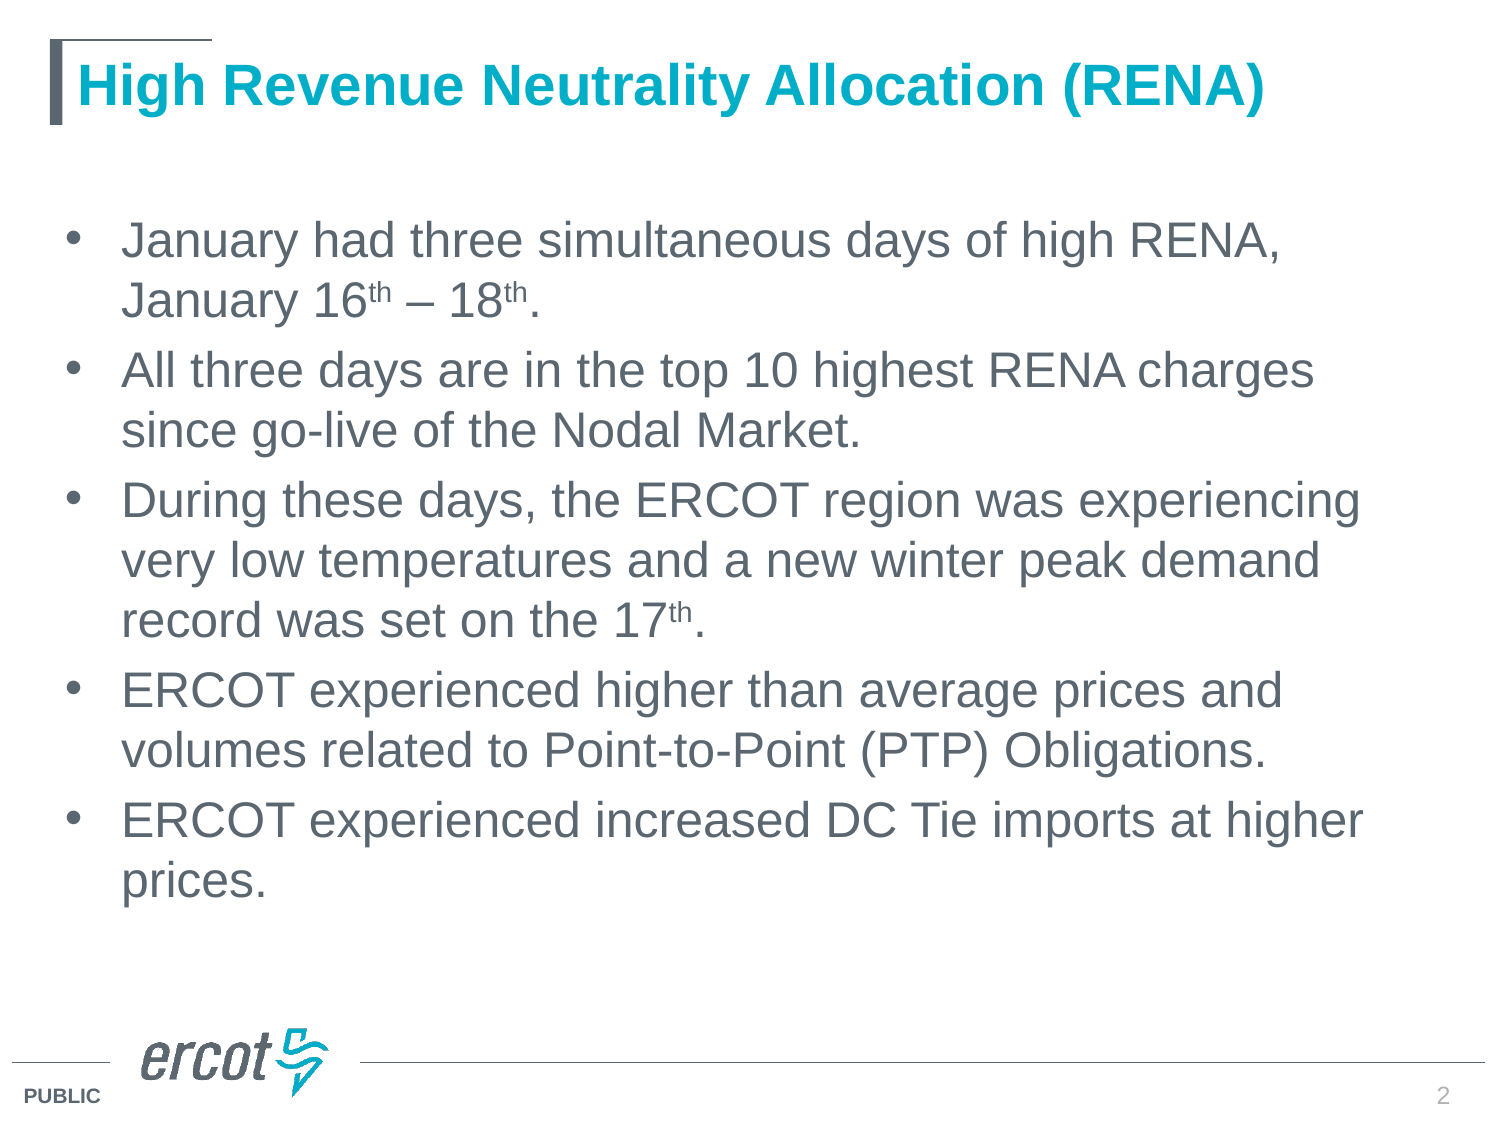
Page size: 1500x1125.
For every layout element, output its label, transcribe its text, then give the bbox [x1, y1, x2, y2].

title High Revenue Neutrality Allocation (RENA) [62, 39, 1450, 125]
list January had three simultaneous days of high RENA, January 16th – 18th. All three days are in the top 10 highest RENA charges since go-live of the Nodal Market. During these days, the ERCOT region was experiencing very low temperatures and a new winter peak demand record was set on the 17th. ERCOT experienced higher than average prices and volumes related to Point-to-Point (PTP) Obligations. ERCOT experienced increased DC Tie imports at higher prices. [50, 200, 1450, 992]
picture [137, 1024, 332, 1100]
slide_number 2 [1400, 1076, 1488, 1113]
